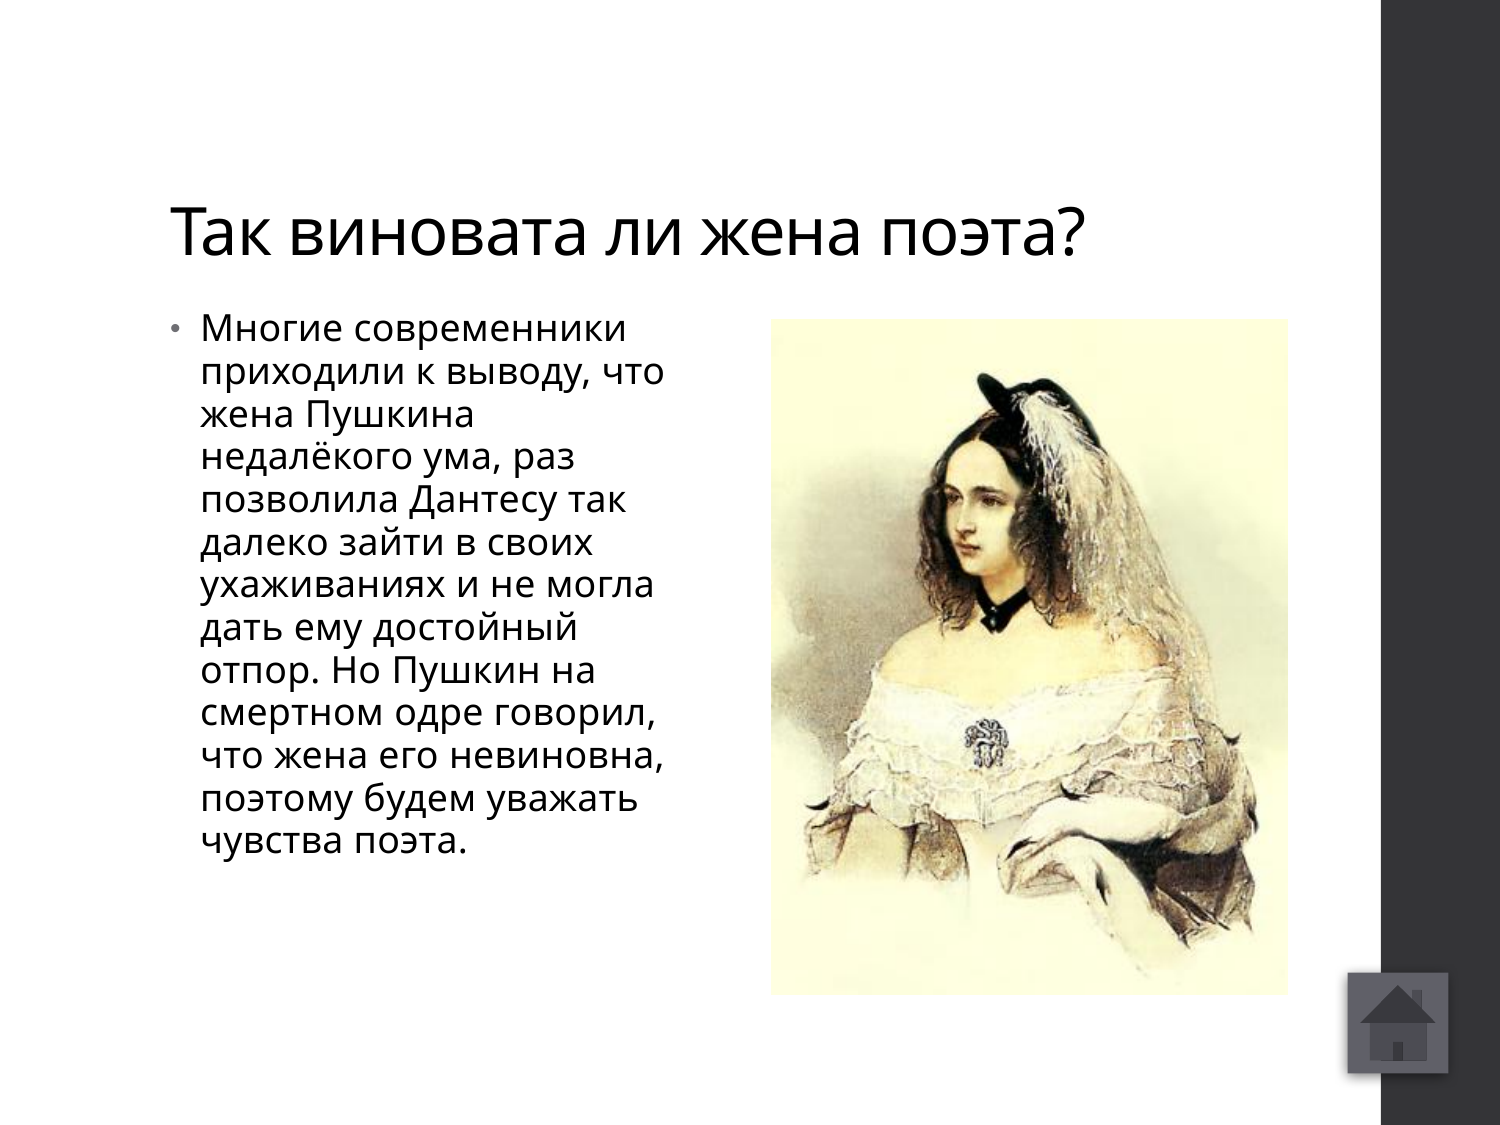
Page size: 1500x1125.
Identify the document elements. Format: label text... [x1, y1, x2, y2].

text_box [1347, 972, 1449, 1074]
title Так виновата ли жена поэта? [155, 60, 1348, 278]
list Многие современники приходили к выводу, что жена Пушкина недалёкого ума, раз позволила Дантесу так далеко зайти в своих ухаживаниях и не могла дать ему достойный отпор. Но Пушкин на смертном одре говорил, что жена его невиновна, поэтому будем уважать чувства поэта. [155, 299, 707, 1014]
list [771, 319, 1288, 995]
